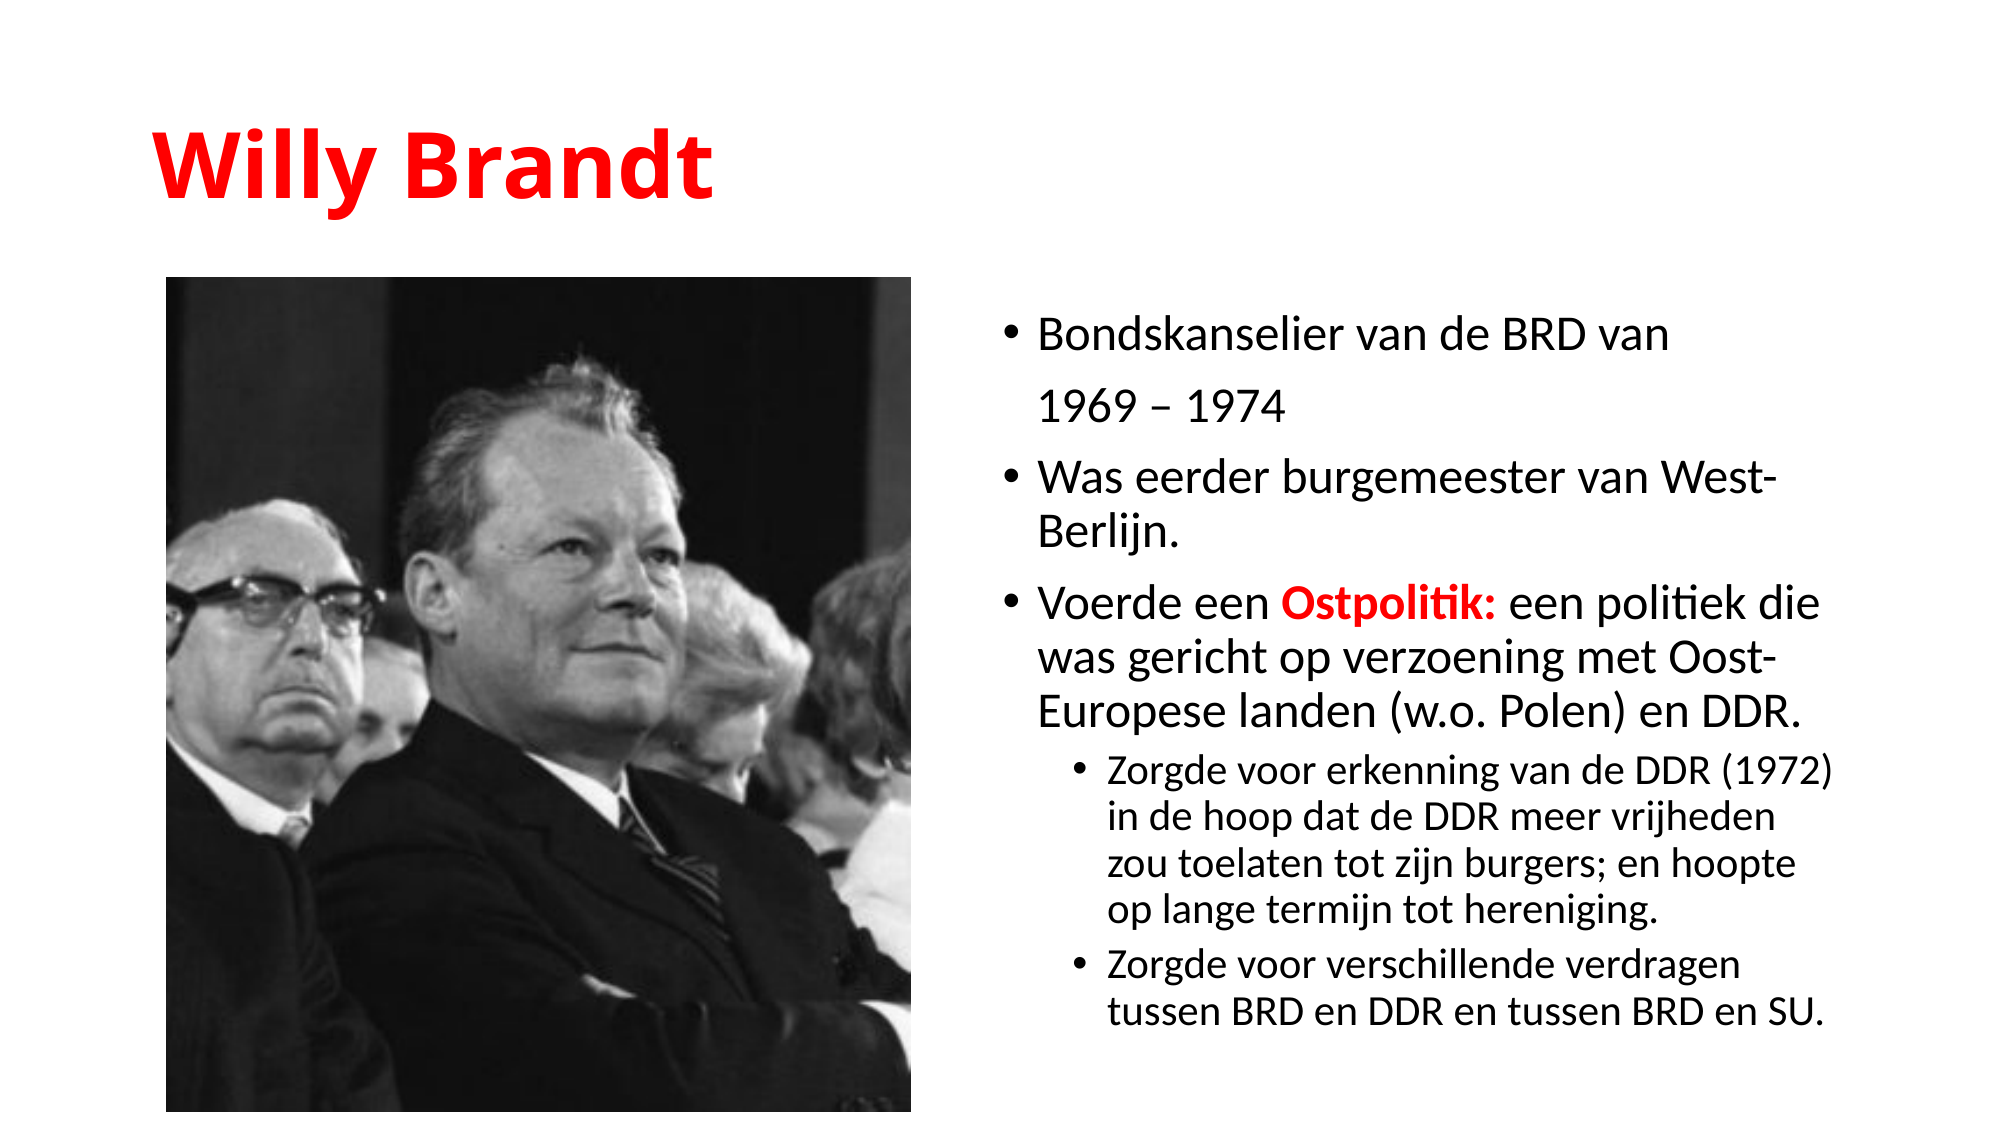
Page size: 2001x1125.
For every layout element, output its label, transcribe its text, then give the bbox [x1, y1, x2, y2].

picture [166, 277, 911, 1112]
title Willy Brandt [137, 59, 1863, 278]
list Bondskanselier van de BRD van 1969 – 1974 Was eerder burgemeester van West-Berlijn. Voerde een Ostpolitik: een politiek die was gericht op verzoening met Oost-Europese landen (w.o. Polen) en DDR. Zorgde voor erkenning van de DDR (1972) in de hoop dat de DDR meer vrijheden zou toelaten tot zijn burgers; en hoopte op lange termijn tot hereniging. Zorgde voor verschillende verdragen tussen BRD en DDR en tussen BRD en SU. [987, 299, 1863, 1078]
